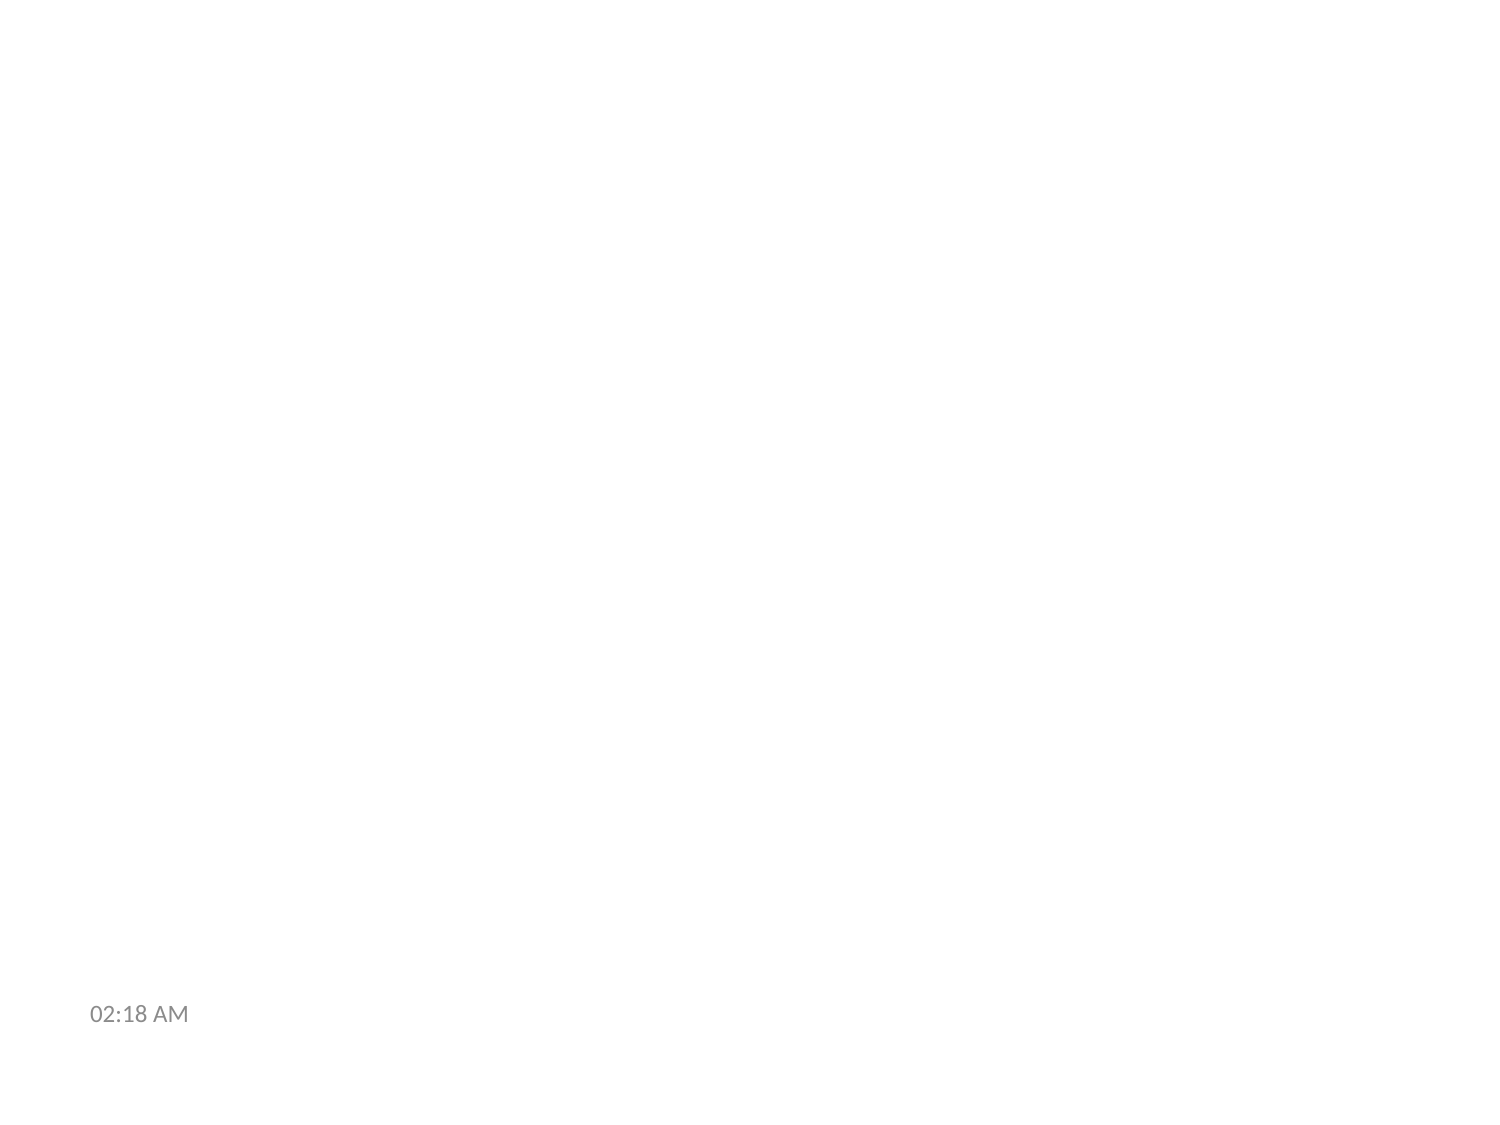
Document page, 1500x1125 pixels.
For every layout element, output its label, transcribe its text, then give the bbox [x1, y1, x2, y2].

text_box 3:35 PM [75, 982, 425, 1043]
